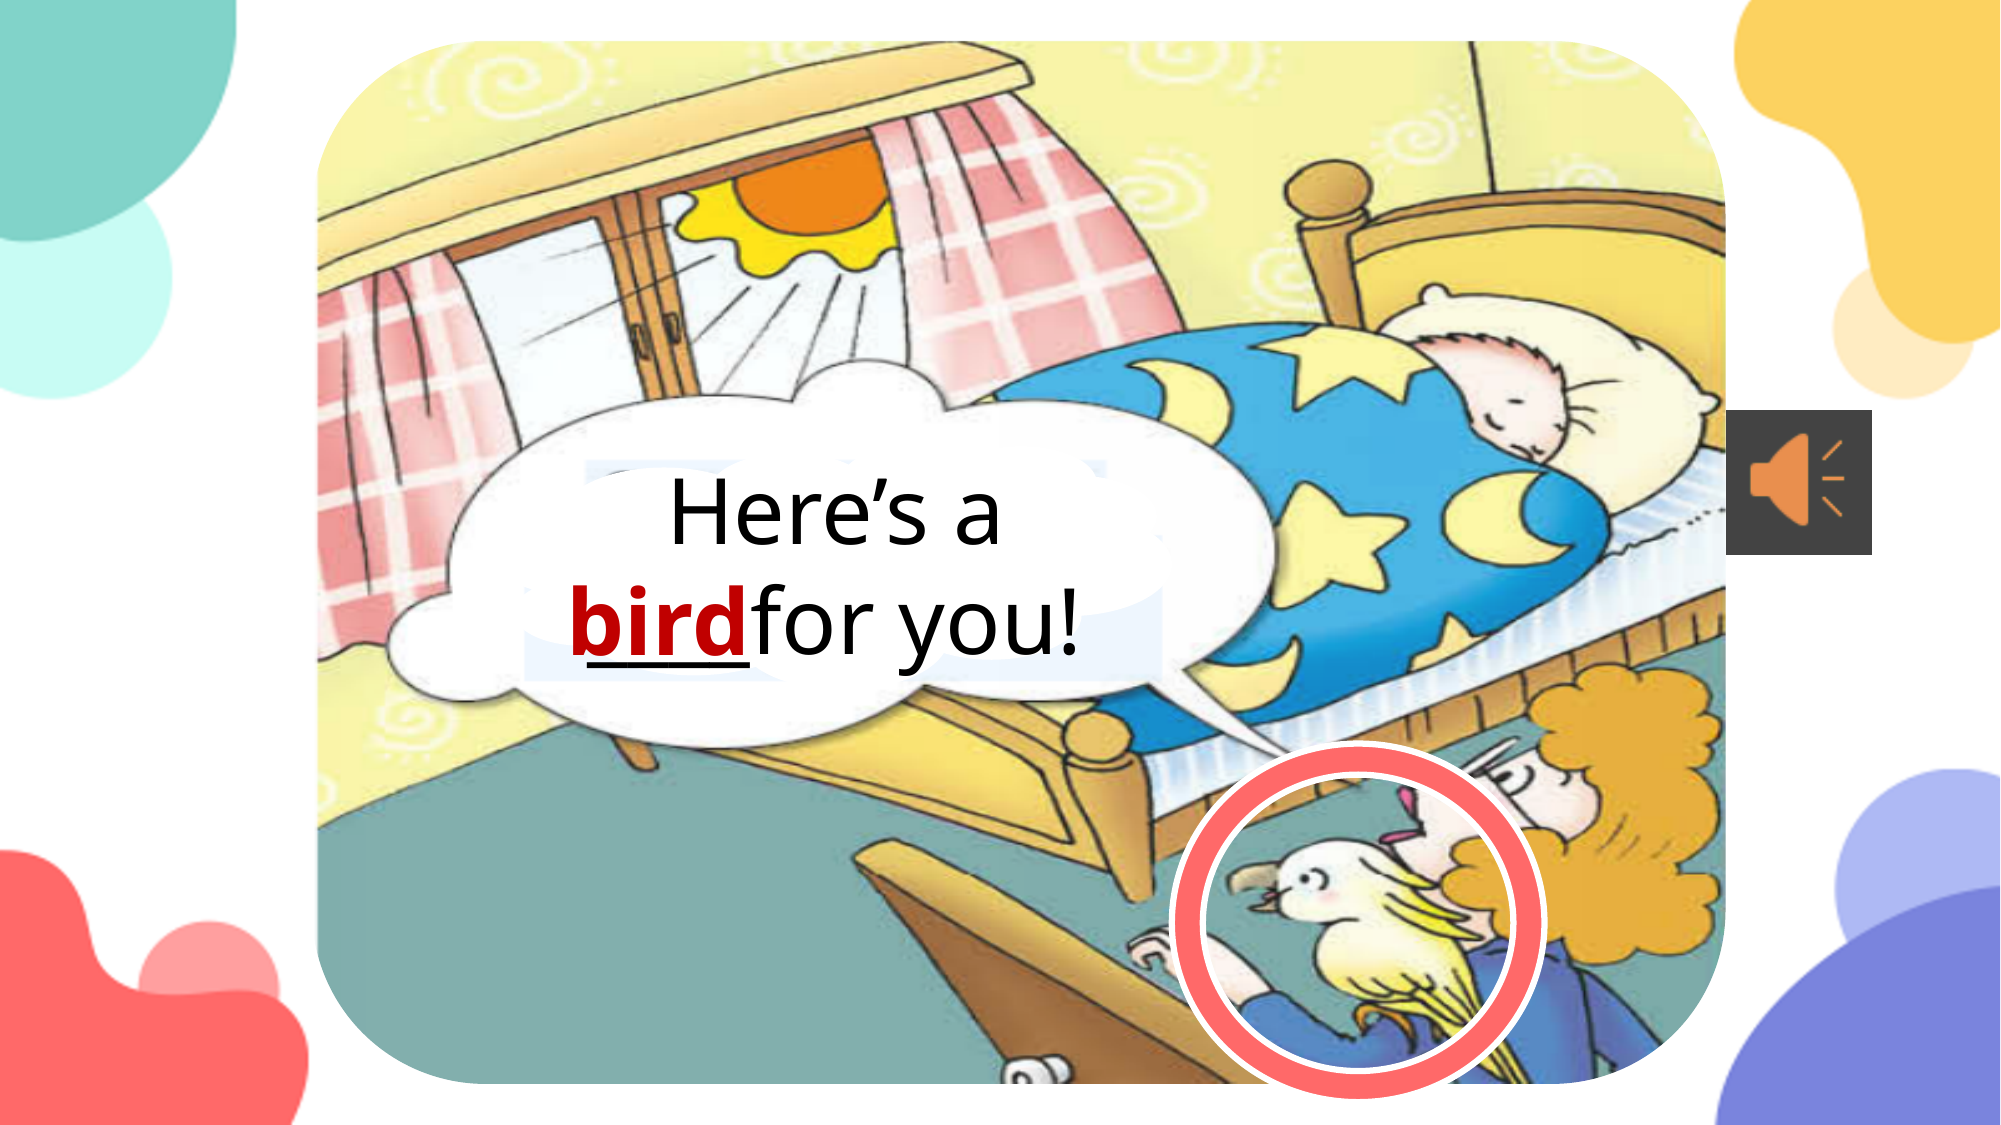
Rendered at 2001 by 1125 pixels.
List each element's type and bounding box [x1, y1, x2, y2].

text_box [1274, 1084, 1443, 1104]
list [311, 40, 1726, 1084]
picture [0, 0, 2001, 1125]
